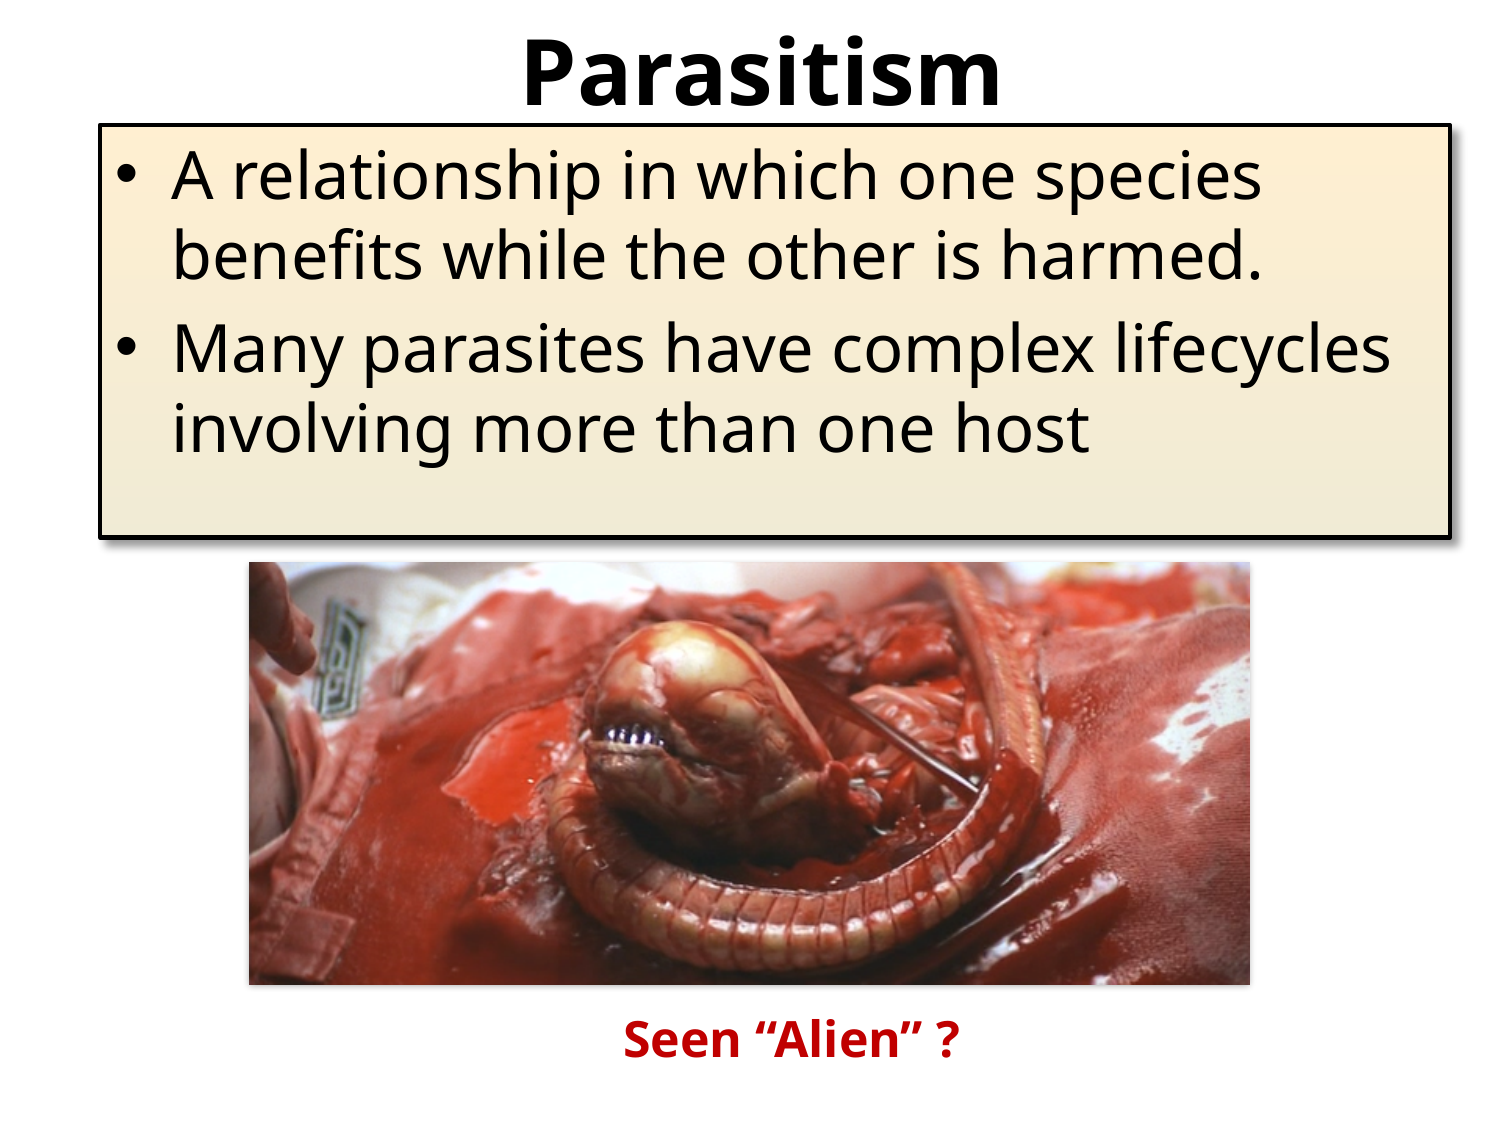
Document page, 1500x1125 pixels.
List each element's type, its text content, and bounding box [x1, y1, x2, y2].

picture [249, 562, 1251, 985]
text_box Seen “Alien” ? [608, 999, 976, 1075]
list A relationship in which one species benefits while the other is harmed. Many parasites have complex lifecycles involving more than one host [99, 125, 1450, 538]
title Parasitism [87, 0, 1438, 138]
